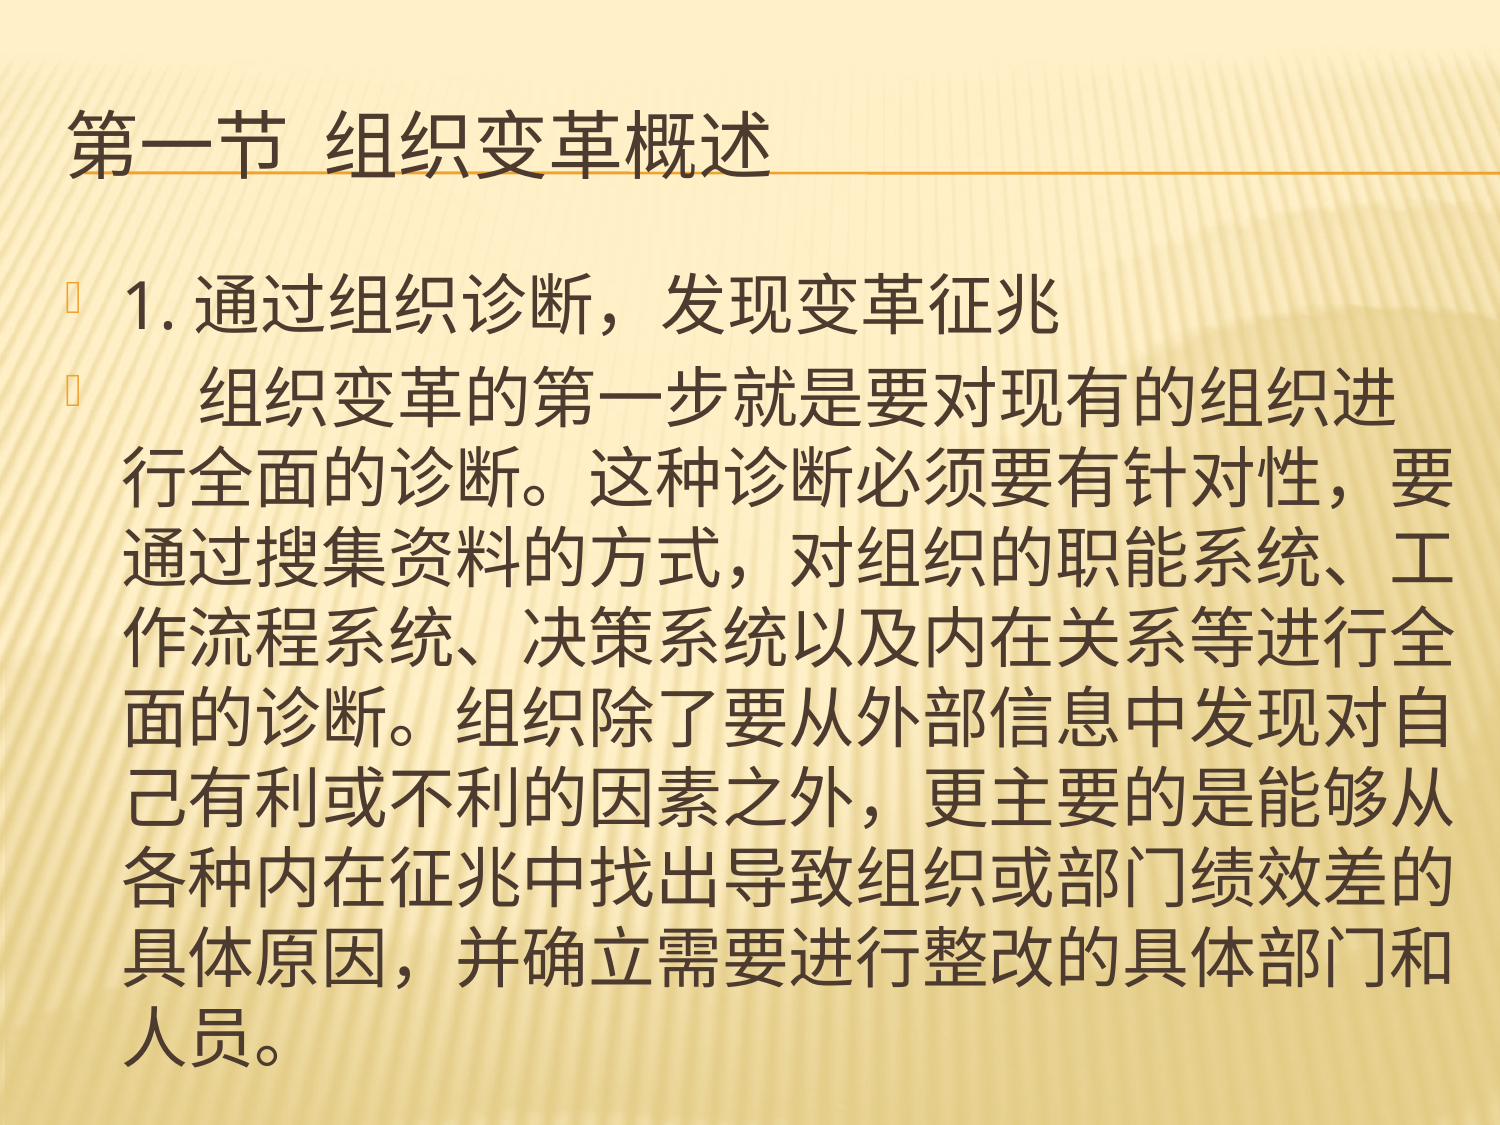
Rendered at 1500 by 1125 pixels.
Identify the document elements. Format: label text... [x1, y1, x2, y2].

title 第一节 组织变革概述 [50, 75, 1475, 213]
list 1.通过组织诊断，发现变革征兆 组织变革的第一步就是要对现有的组织进行全面的诊断。这种诊断必须要有针对性，要通过搜集资料的方式，对组织的职能系统、工作流程系统、决策系统以及内在关系等进行全面的诊断。组织除了要从外部信息中发现对自己有利或不利的因素之外，更主要的是能够从各种内在征兆中找出导致组织或部门绩效差的具体原因，并确立需要进行整改的具体部门和人员。 [49, 254, 1476, 998]
